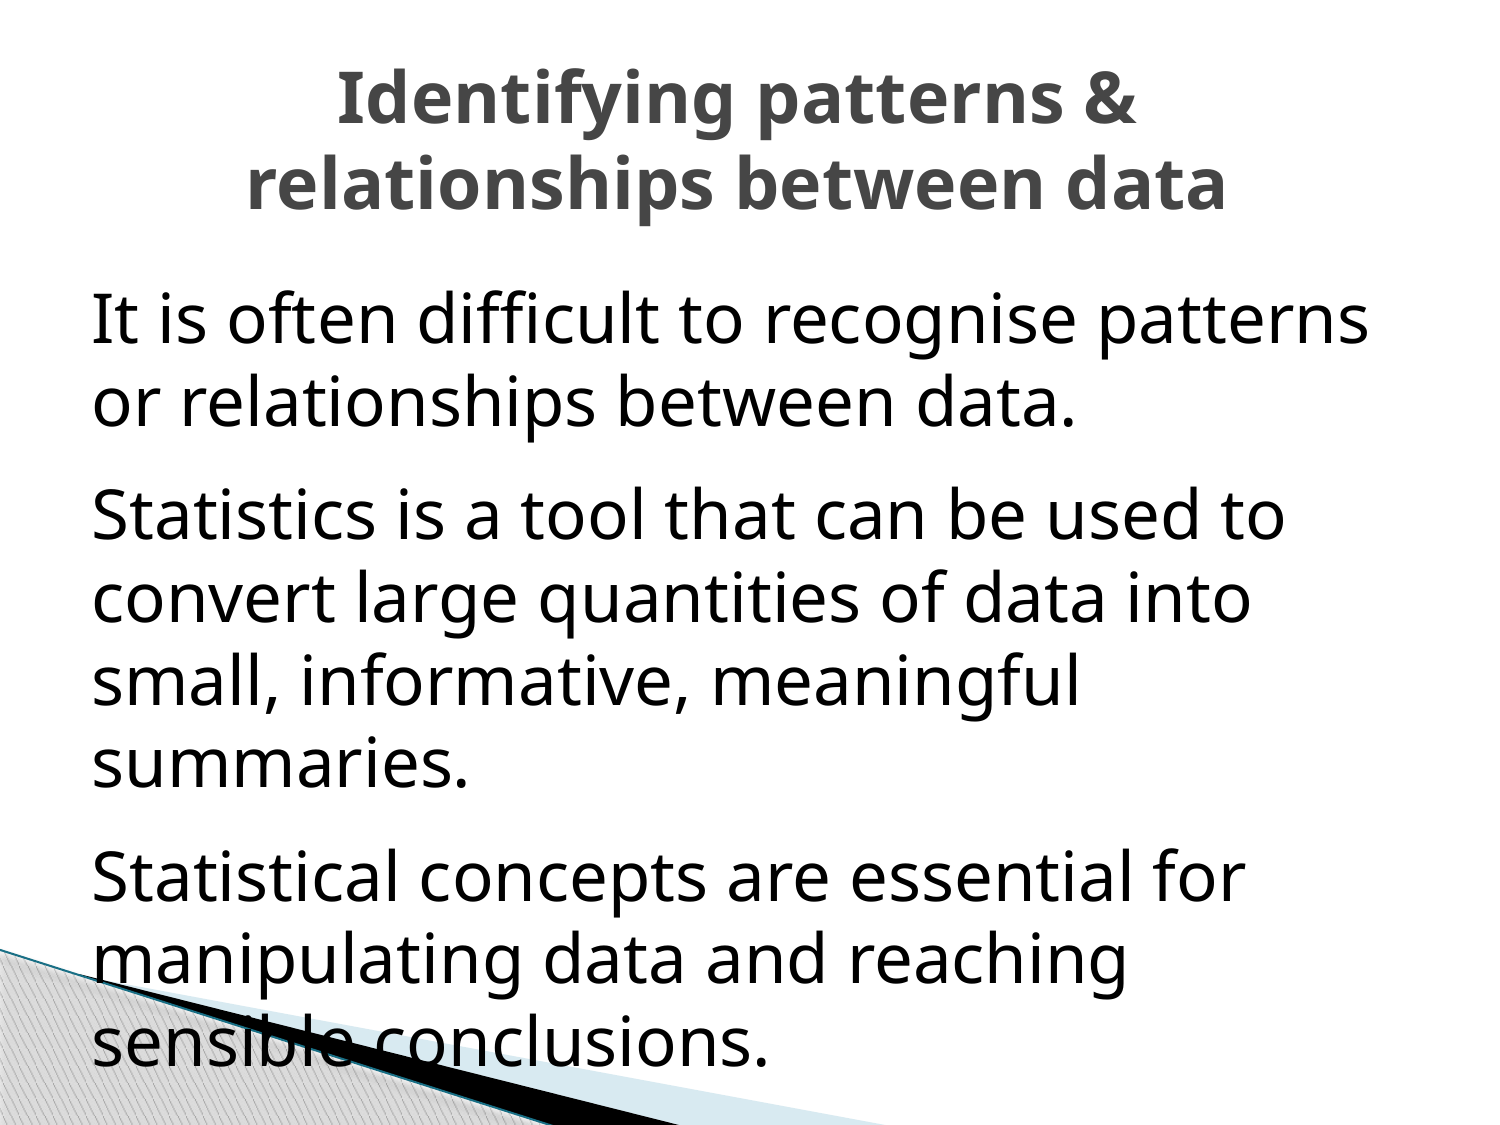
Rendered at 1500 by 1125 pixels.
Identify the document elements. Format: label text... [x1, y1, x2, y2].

list It is often difficult to recognise patterns or relationships between data. Statistics is a tool that can be used to convert large quantities of data into small, informative, meaningful summaries. Statistical concepts are essential for manipulating data and reaching sensible conclusions. [76, 267, 1400, 1125]
title Identifying patterns & relationships between data [100, 44, 1376, 232]
